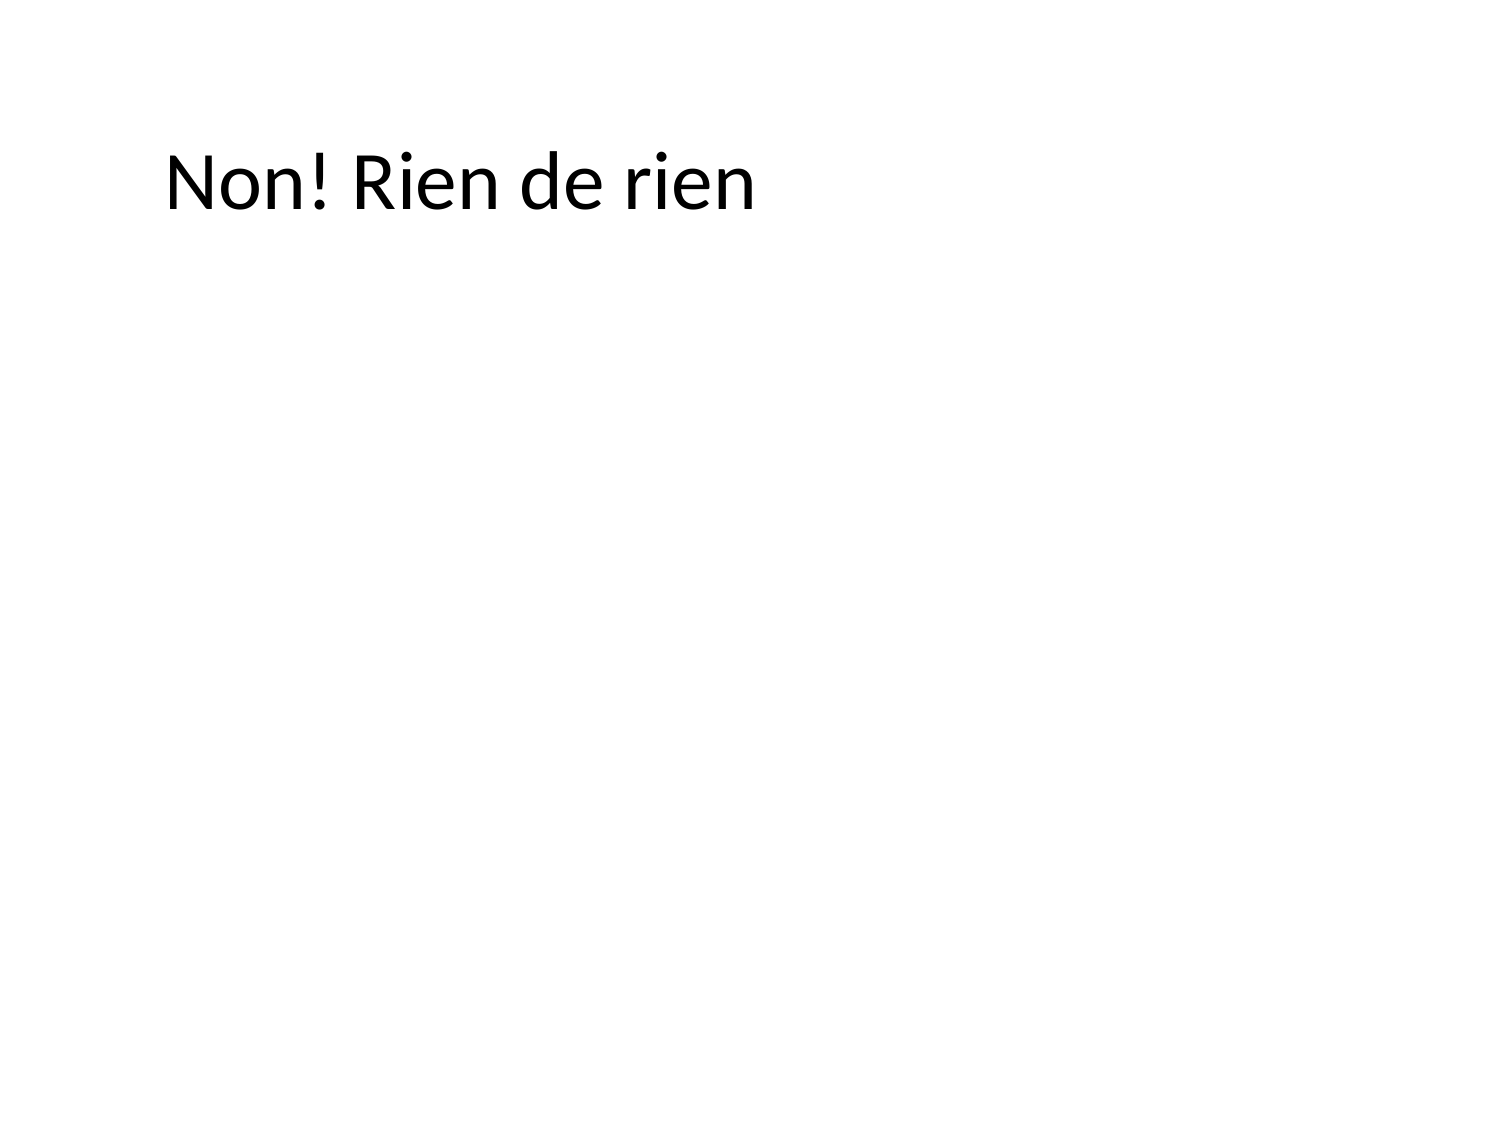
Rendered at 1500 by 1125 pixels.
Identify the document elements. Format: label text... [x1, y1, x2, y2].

text_box Non! Rien de rien [150, 118, 1450, 334]
